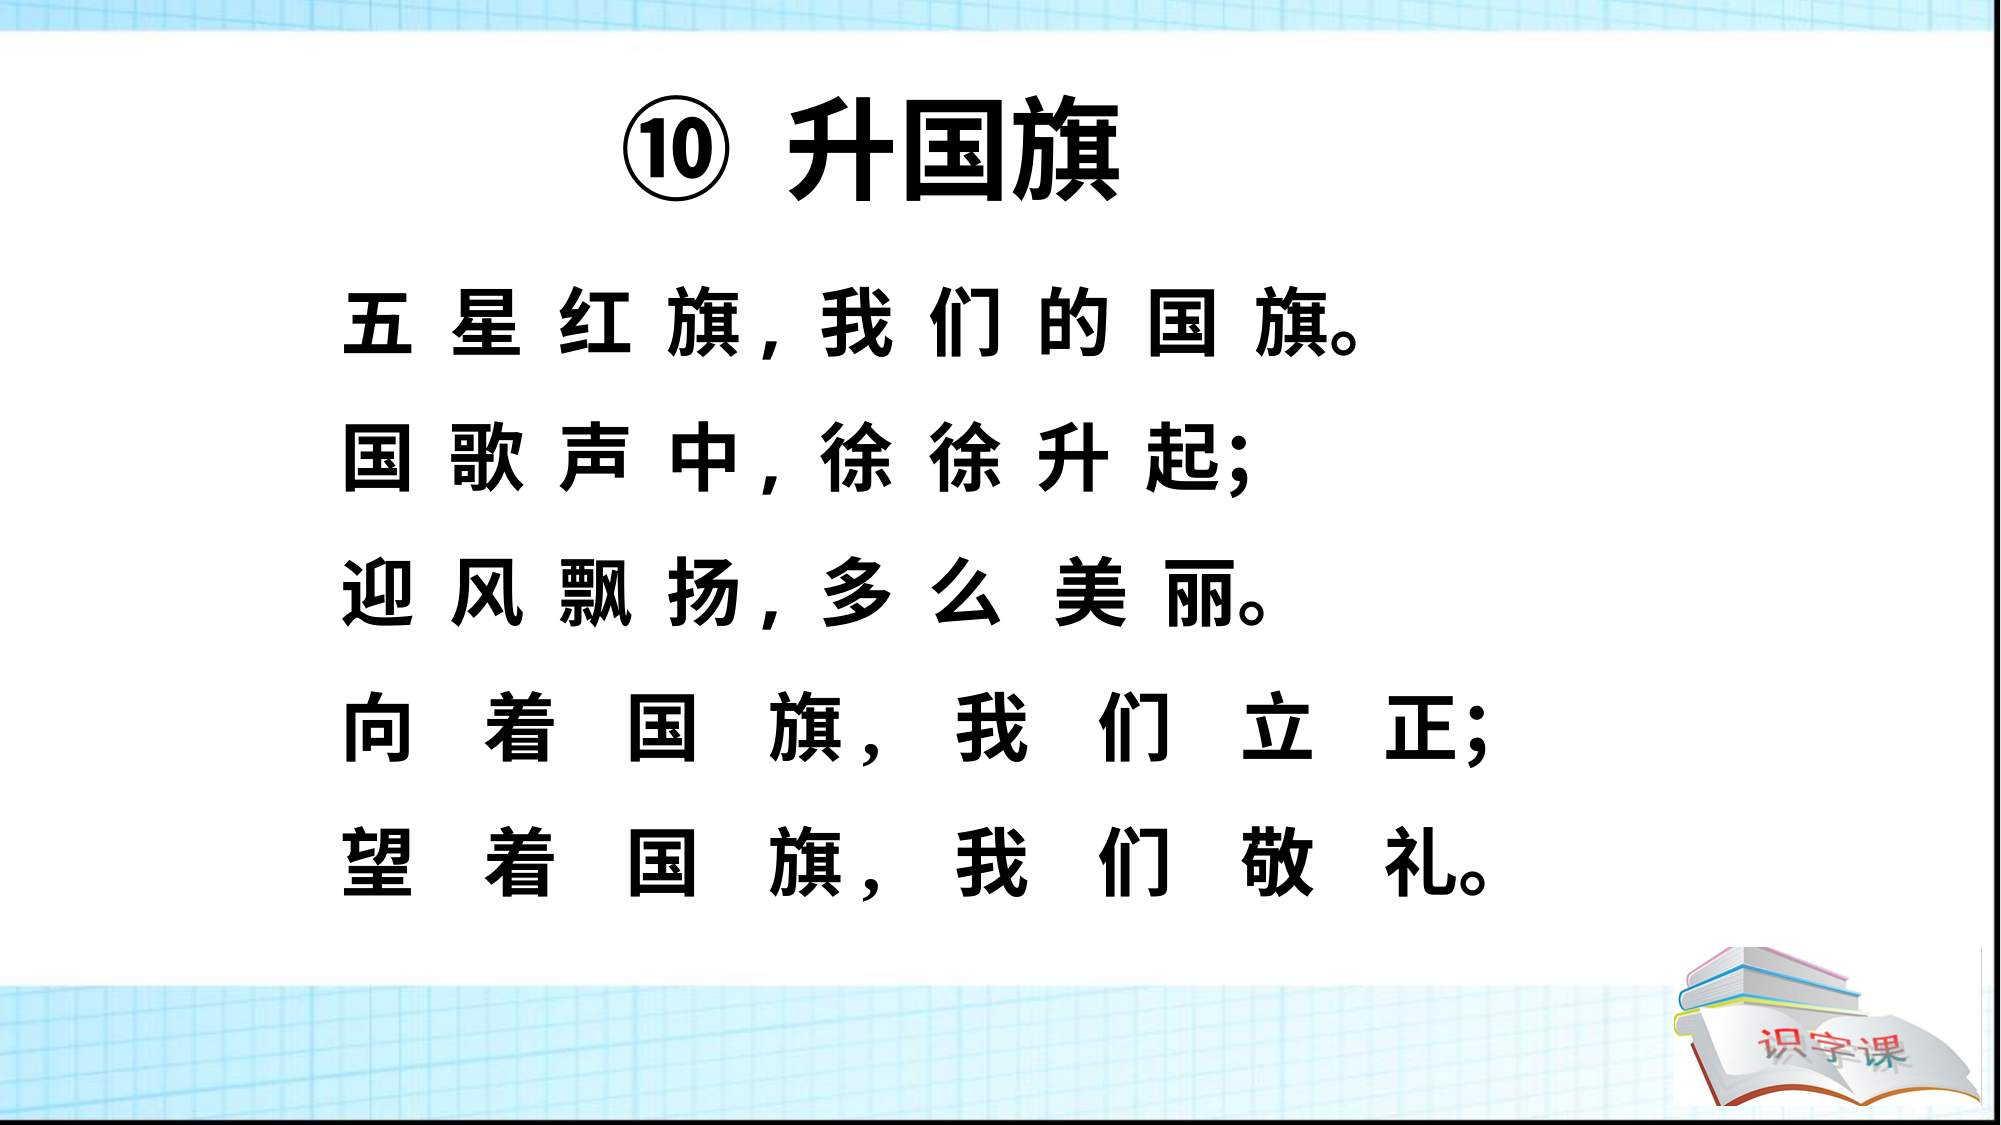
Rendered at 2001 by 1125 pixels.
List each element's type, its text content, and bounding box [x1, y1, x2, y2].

text_box ⑩ 升国旗 [445, 71, 1298, 222]
picture [0, 0, 2001, 1125]
text_box 五 星 红 旗, 我 们 的 国 旗。 国 歌 声 中, 徐 徐 升 起； 迎 风 飘 扬, 多 么 美 丽。 向 着 国 旗, 我 们 立 正； 望 着 国 旗, 我 们 敬 礼。 [325, 222, 1808, 913]
